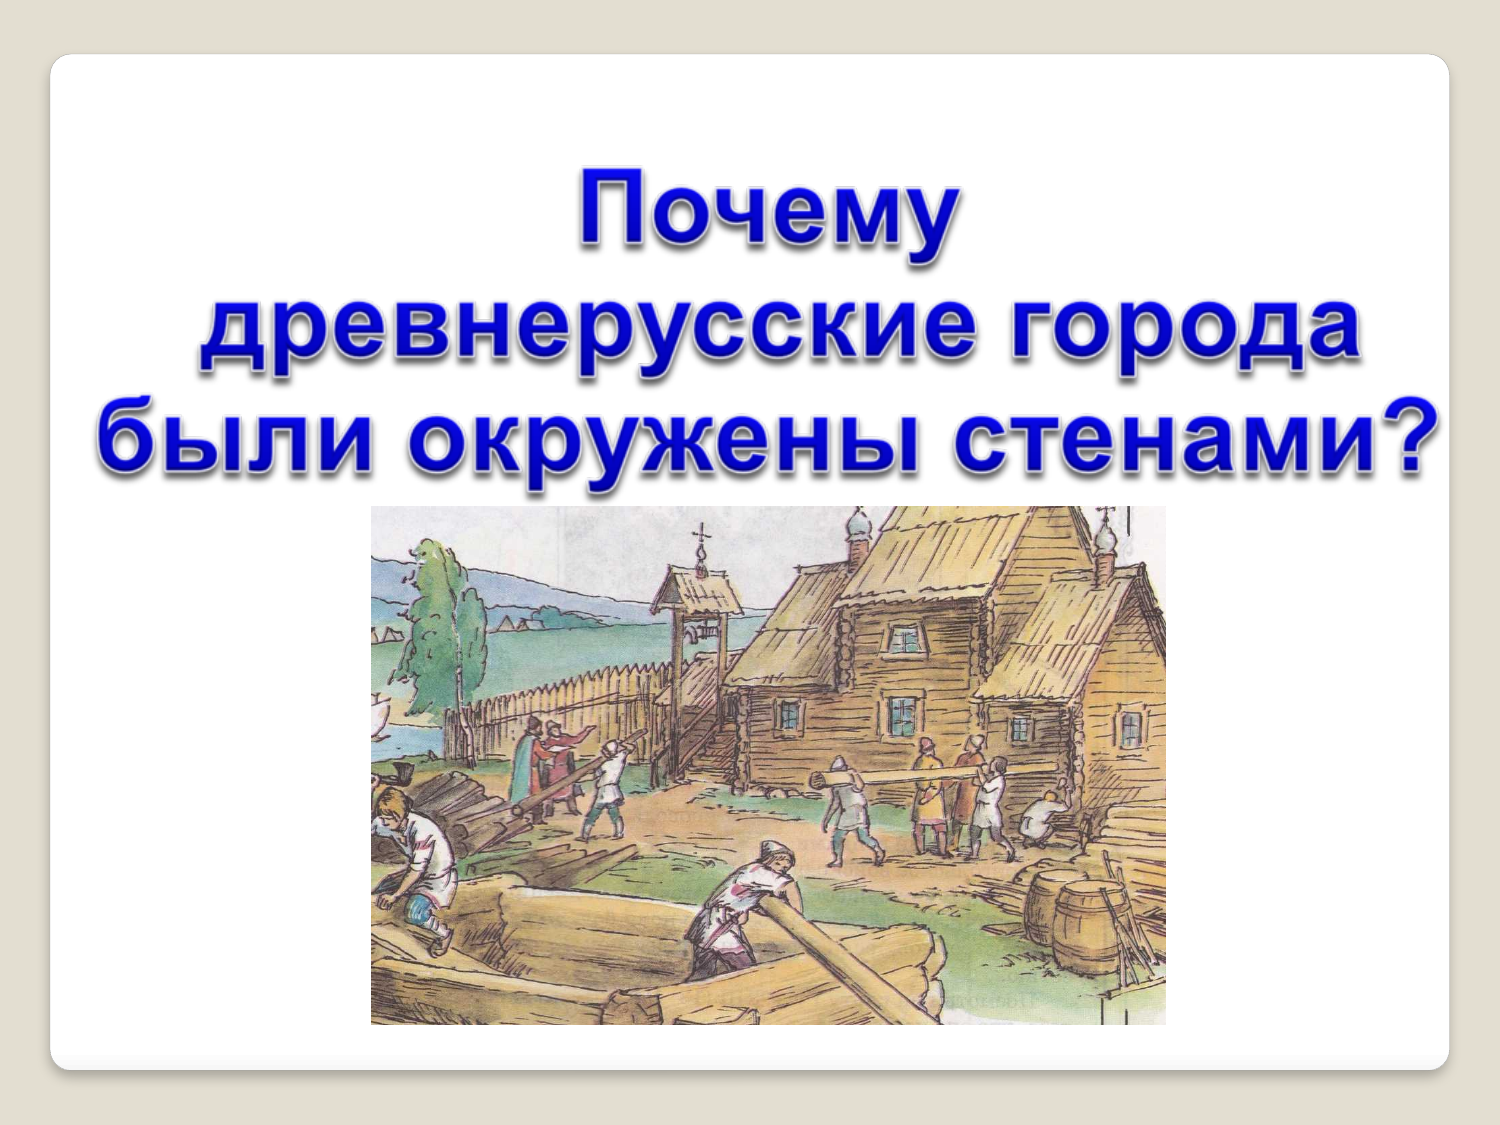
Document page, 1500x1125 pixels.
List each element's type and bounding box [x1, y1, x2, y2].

picture [21, 105, 1500, 1025]
